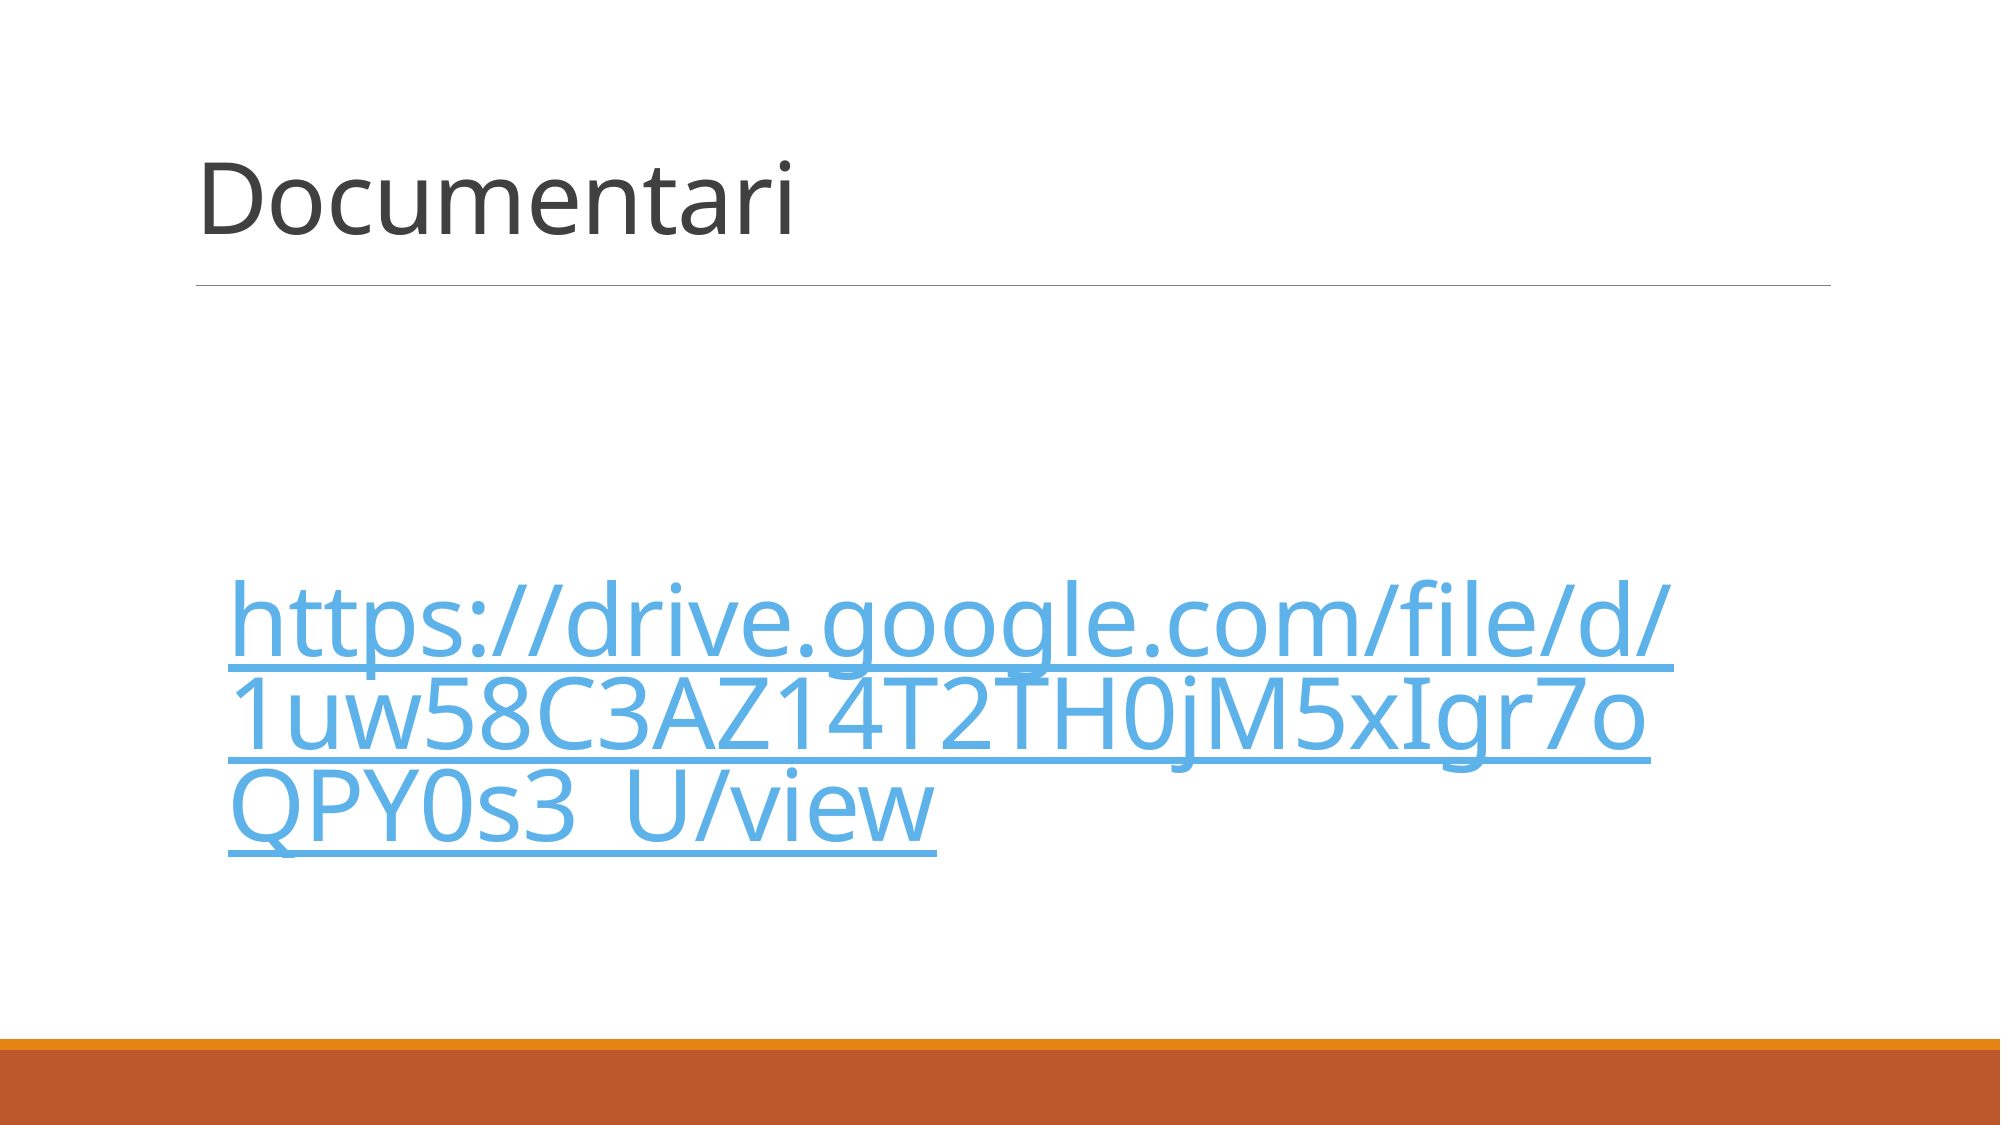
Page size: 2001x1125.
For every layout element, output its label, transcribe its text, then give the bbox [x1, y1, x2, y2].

title Documentari [180, 33, 1950, 263]
text_box https://drive.google.com/file/d/1uw58C3AZ14T2TH0jM5xIgr7oQPY0s3_U/view [212, 423, 1698, 688]
